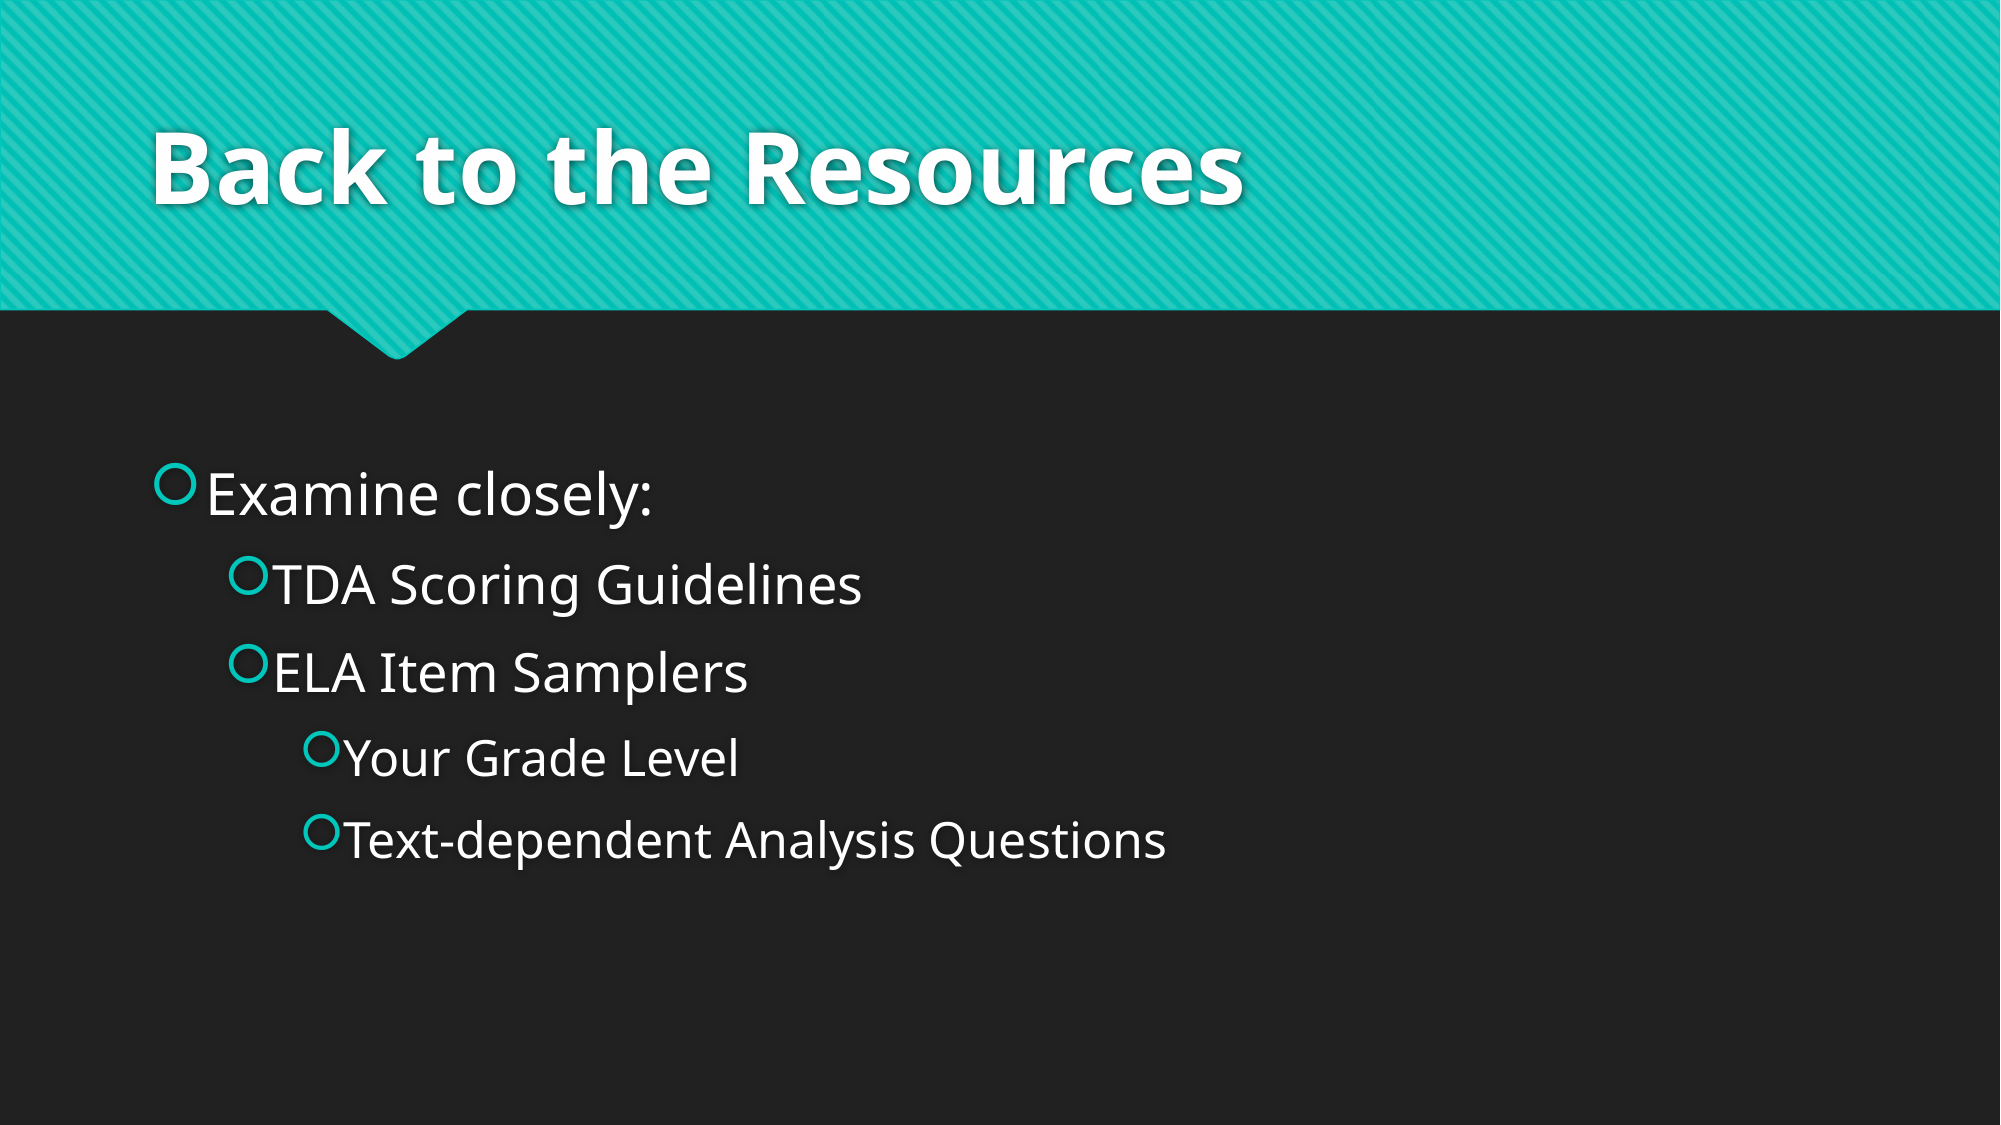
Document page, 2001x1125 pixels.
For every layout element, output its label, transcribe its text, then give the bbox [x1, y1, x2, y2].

title Back to the Resources [132, 73, 1868, 233]
list Examine closely: TDA Scoring Guidelines ELA Item Samplers Your Grade Level Text-dependent Analysis Questions [134, 364, 1939, 962]
